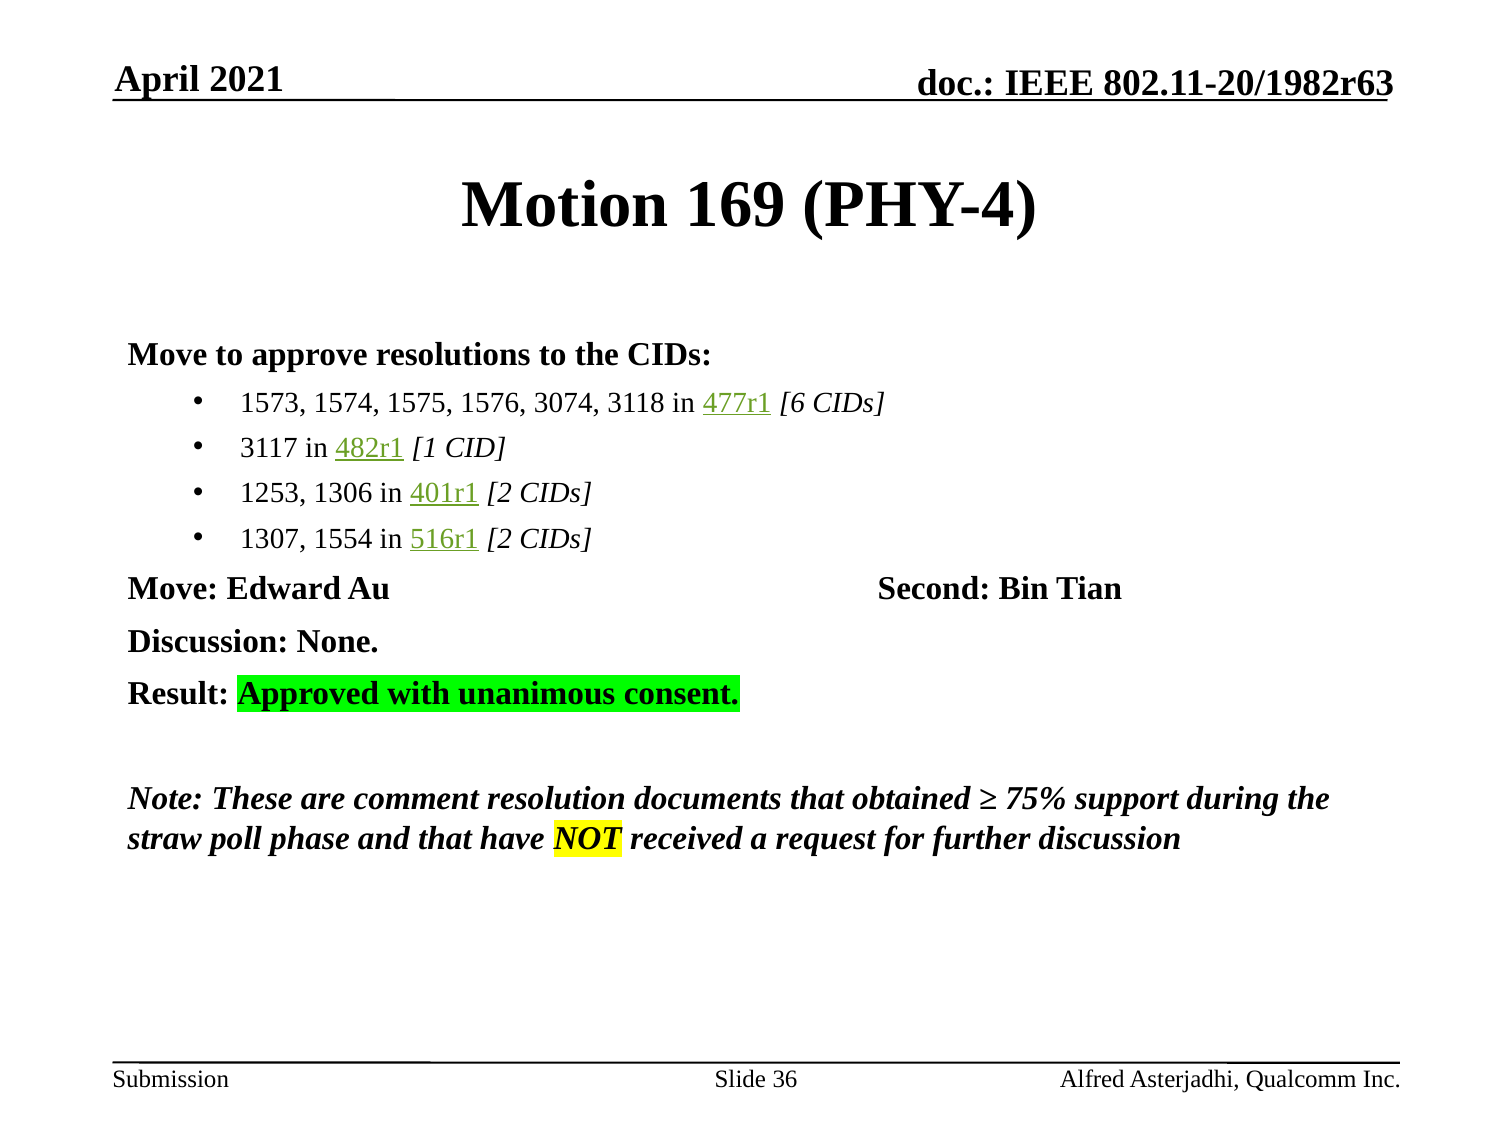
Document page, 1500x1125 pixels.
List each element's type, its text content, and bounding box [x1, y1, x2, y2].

list Move to approve resolutions to the CIDs: 1573, 1574, 1575, 1576, 3074, 3118 in 477r1 [6 CIDs] 3117 in 482r1 [1 CID] 1253, 1306 in 401r1 [2 CIDs] 1307, 1554 in 516r1 [2 CIDs] Move: Edward Au Second: Bin Tian Discussion: None. Result: Approved with unanimous consent. Note: These are comment resolution documents that obtained ≥ 75% support during the straw poll phase and that have NOT received a request for further discussion [112, 324, 1388, 1000]
title Motion 169 (PHY-4) [112, 112, 1388, 288]
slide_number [114, 54, 423, 100]
slide_number Slide 36 [712, 1061, 800, 1123]
footer Alfred Asterjadhi, Qualcomm Inc. [878, 1061, 1402, 1093]
